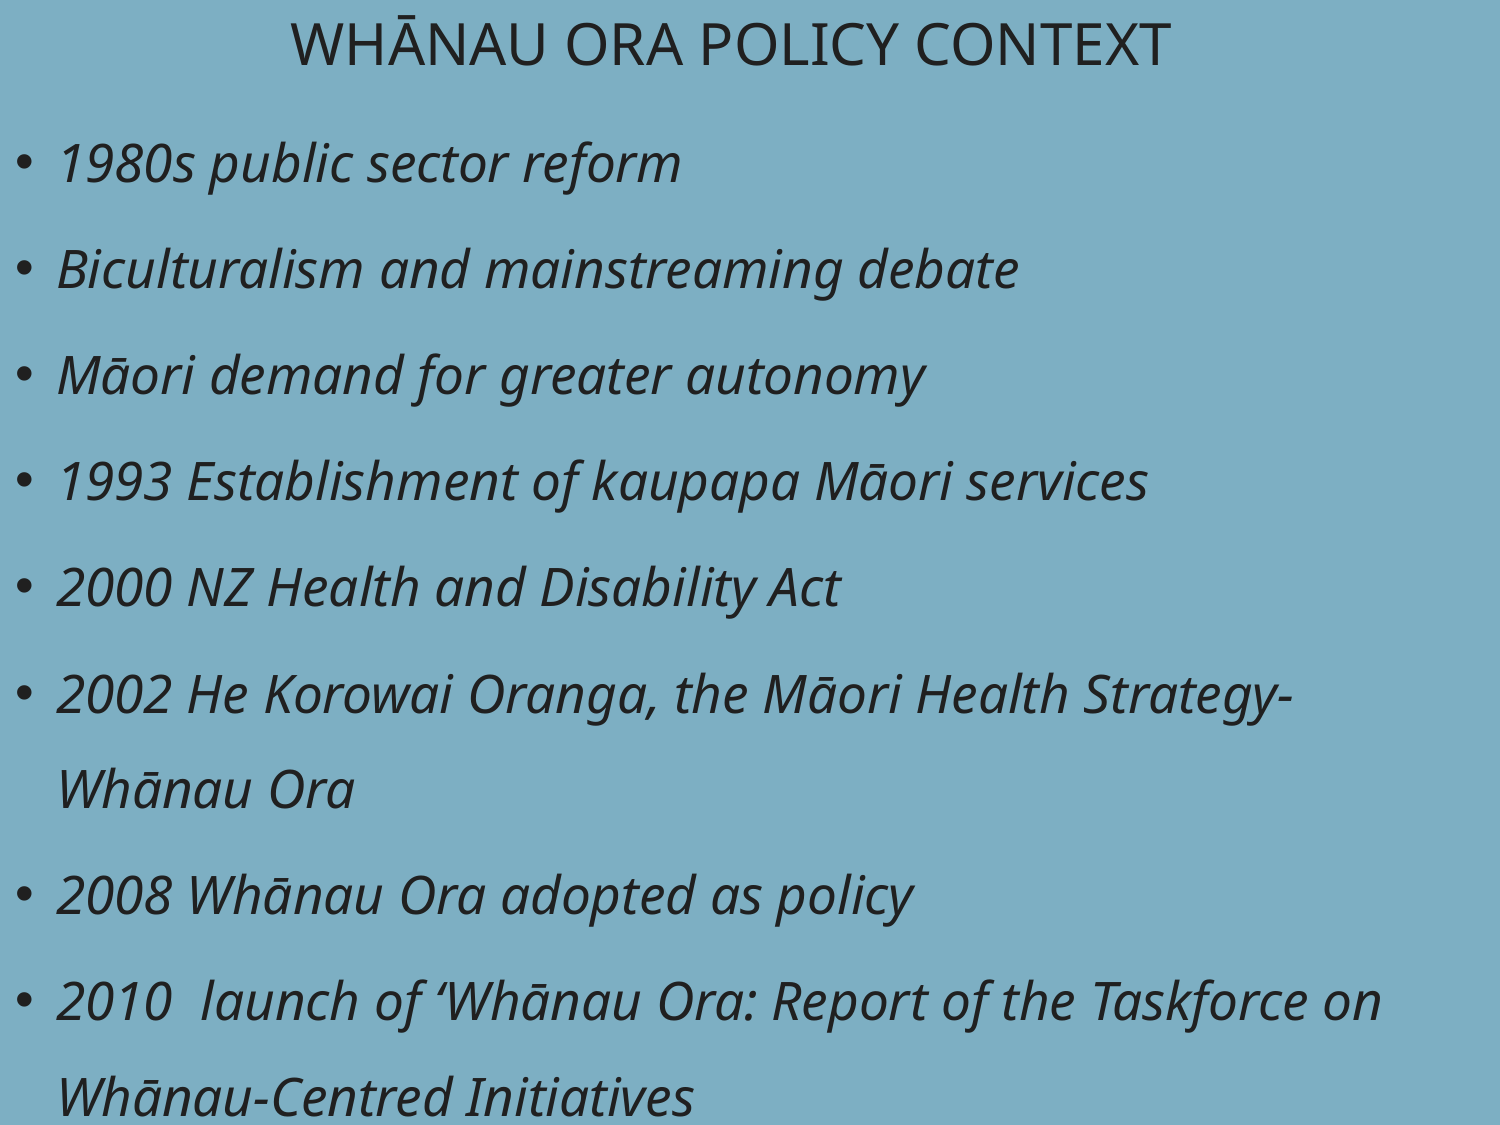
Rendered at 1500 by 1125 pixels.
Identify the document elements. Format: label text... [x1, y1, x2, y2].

list 1980s public sector reform Biculturalism and mainstreaming debate Māori demand for greater autonomy 1993 Establishment of kaupapa Māori services 2000 NZ Health and Disability Act 2002 He Korowai Oranga, the Māori Health Strategy- Whānau Ora 2008 Whānau Ora adopted as policy 2010 launch of ‘Whānau Ora: Report of the Taskforce on Whānau-Centred Initiatives [0, 90, 1500, 1125]
title Whānau Ora Policy Context [76, 0, 1427, 114]
